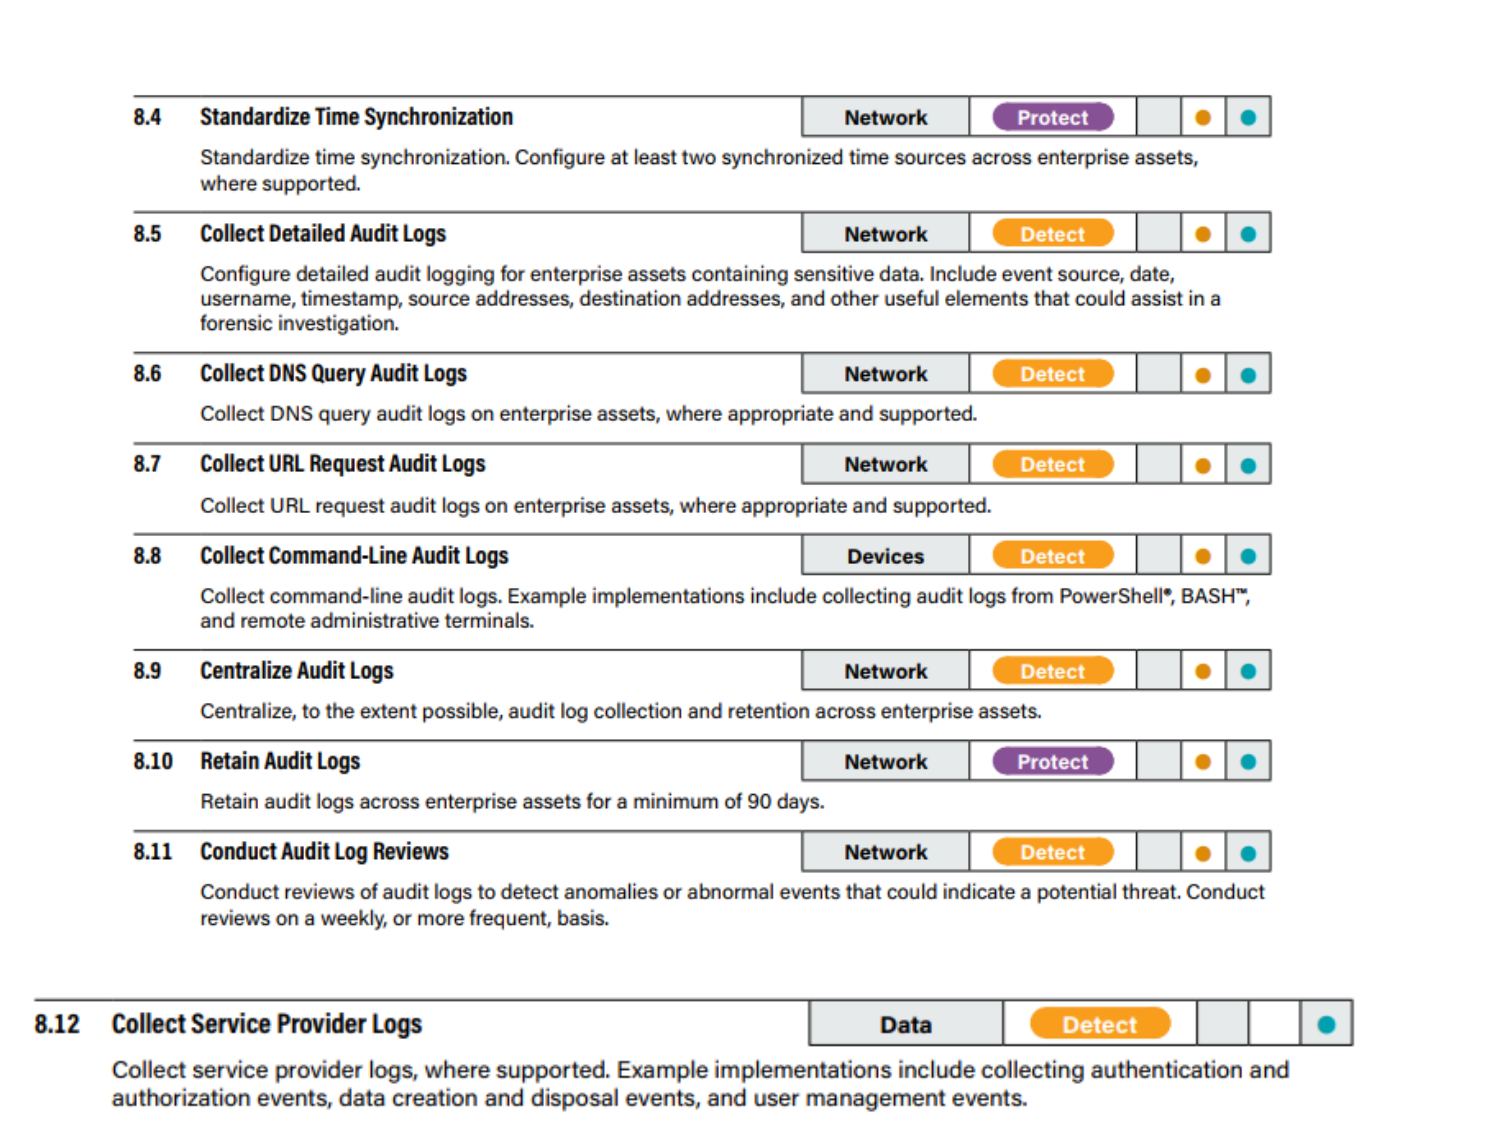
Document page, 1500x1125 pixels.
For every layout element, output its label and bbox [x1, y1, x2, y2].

list [112, 89, 1292, 937]
picture [0, 983, 1468, 1125]
